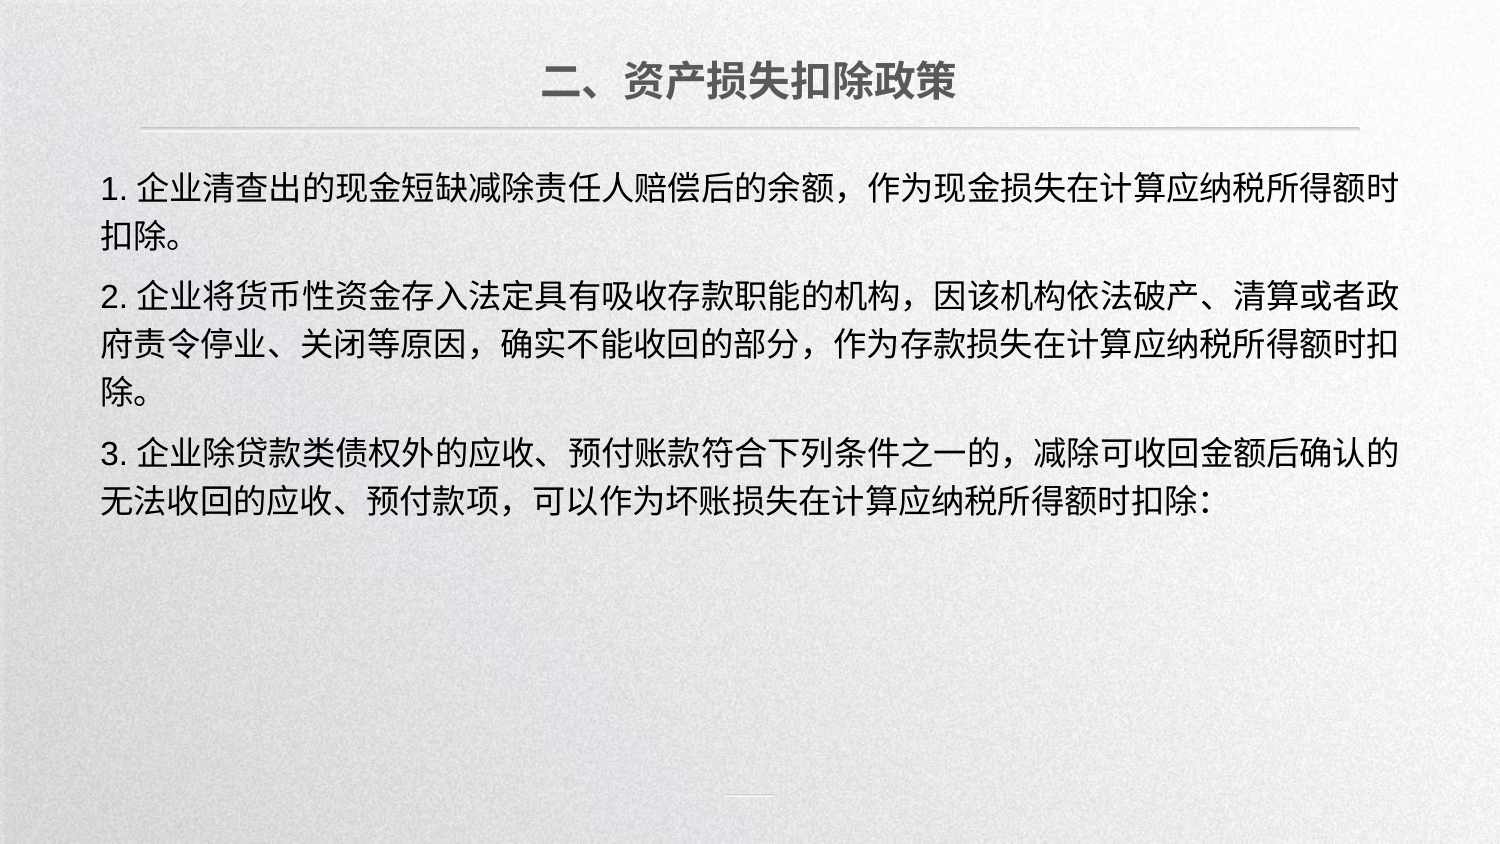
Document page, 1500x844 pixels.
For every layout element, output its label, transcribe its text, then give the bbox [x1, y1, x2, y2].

text_box 二、资产损失扣除政策 [459, 49, 1038, 111]
text_box 1.企业清查出的现金短缺减除责任人赔偿后的余额，作为现金损失在计算应纳税所得额时扣除。 2.企业将货币性资金存入法定具有吸收存款职能的机构，因该机构依法破产、清算或者政府责令停业、关闭等原因，确实不能收回的部分，作为存款损失在计算应纳税所得额时扣除。 3.企业除贷款类债权外的应收、预付账款符合下列条件之一的，减除可收回金额后确认的无法收回的应收、预付款项，可以作为坏账损失在计算应纳税所得额时扣除： [100, 159, 1400, 520]
picture [0, 0, 1500, 844]
